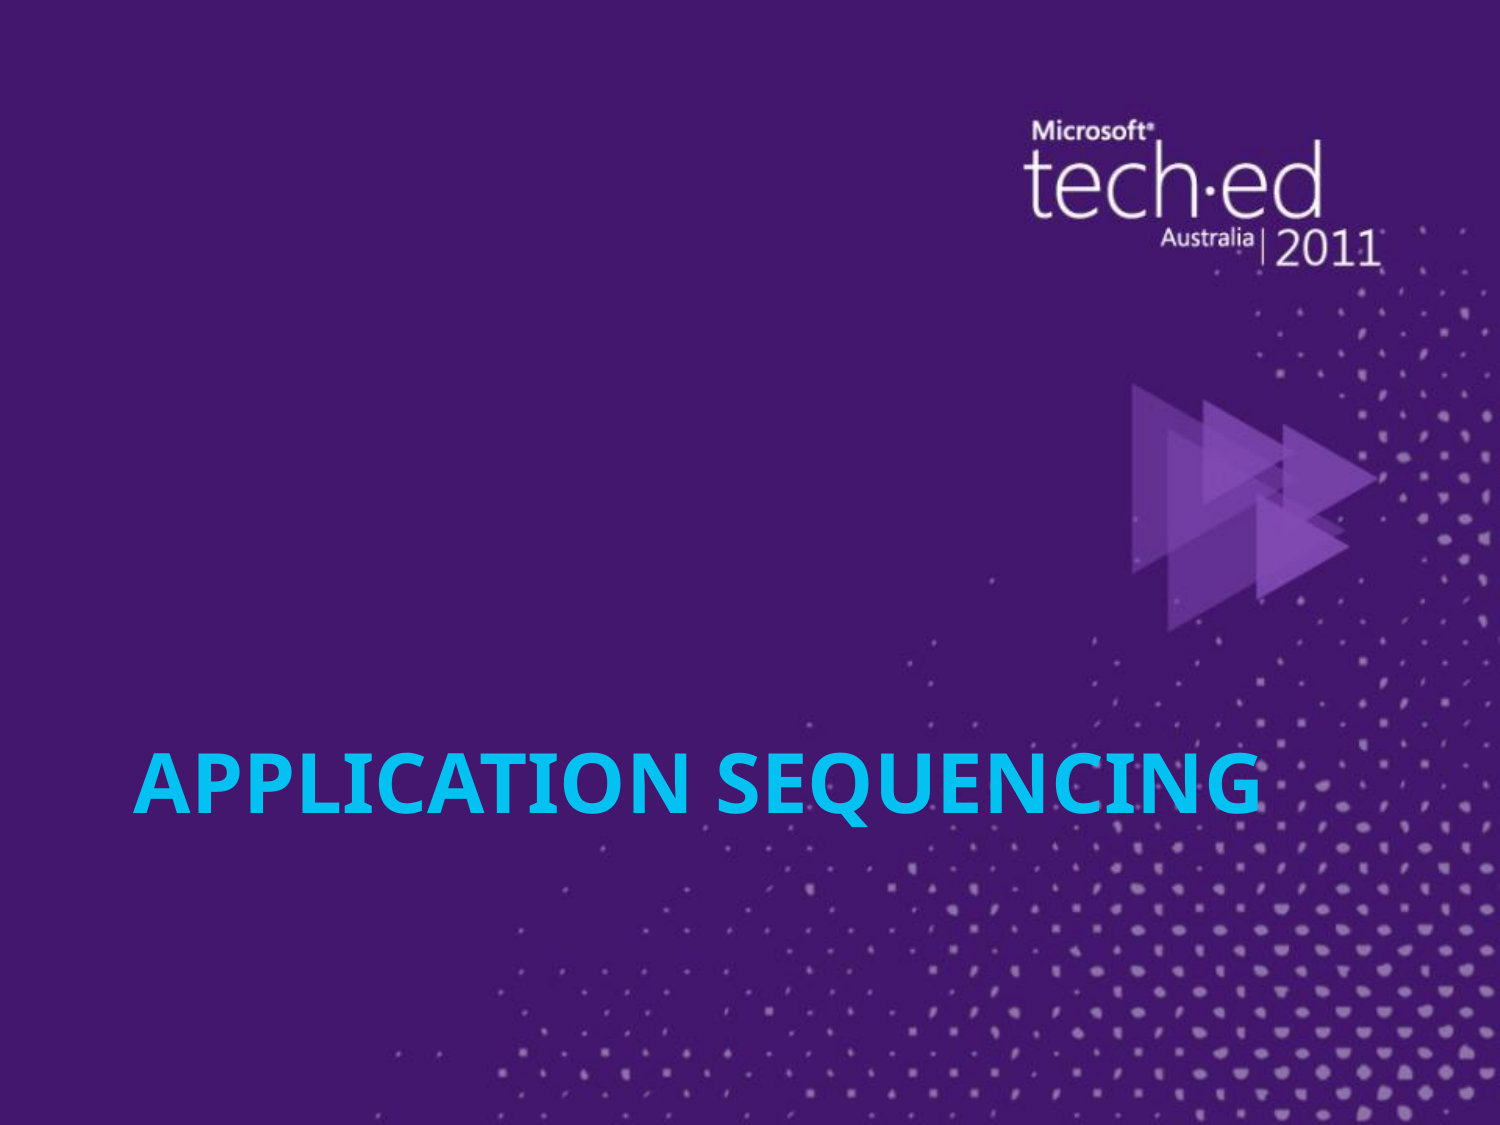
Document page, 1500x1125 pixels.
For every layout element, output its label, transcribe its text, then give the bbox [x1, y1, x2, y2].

title Application Sequencing [118, 722, 1394, 947]
picture [0, 0, 1500, 1125]
